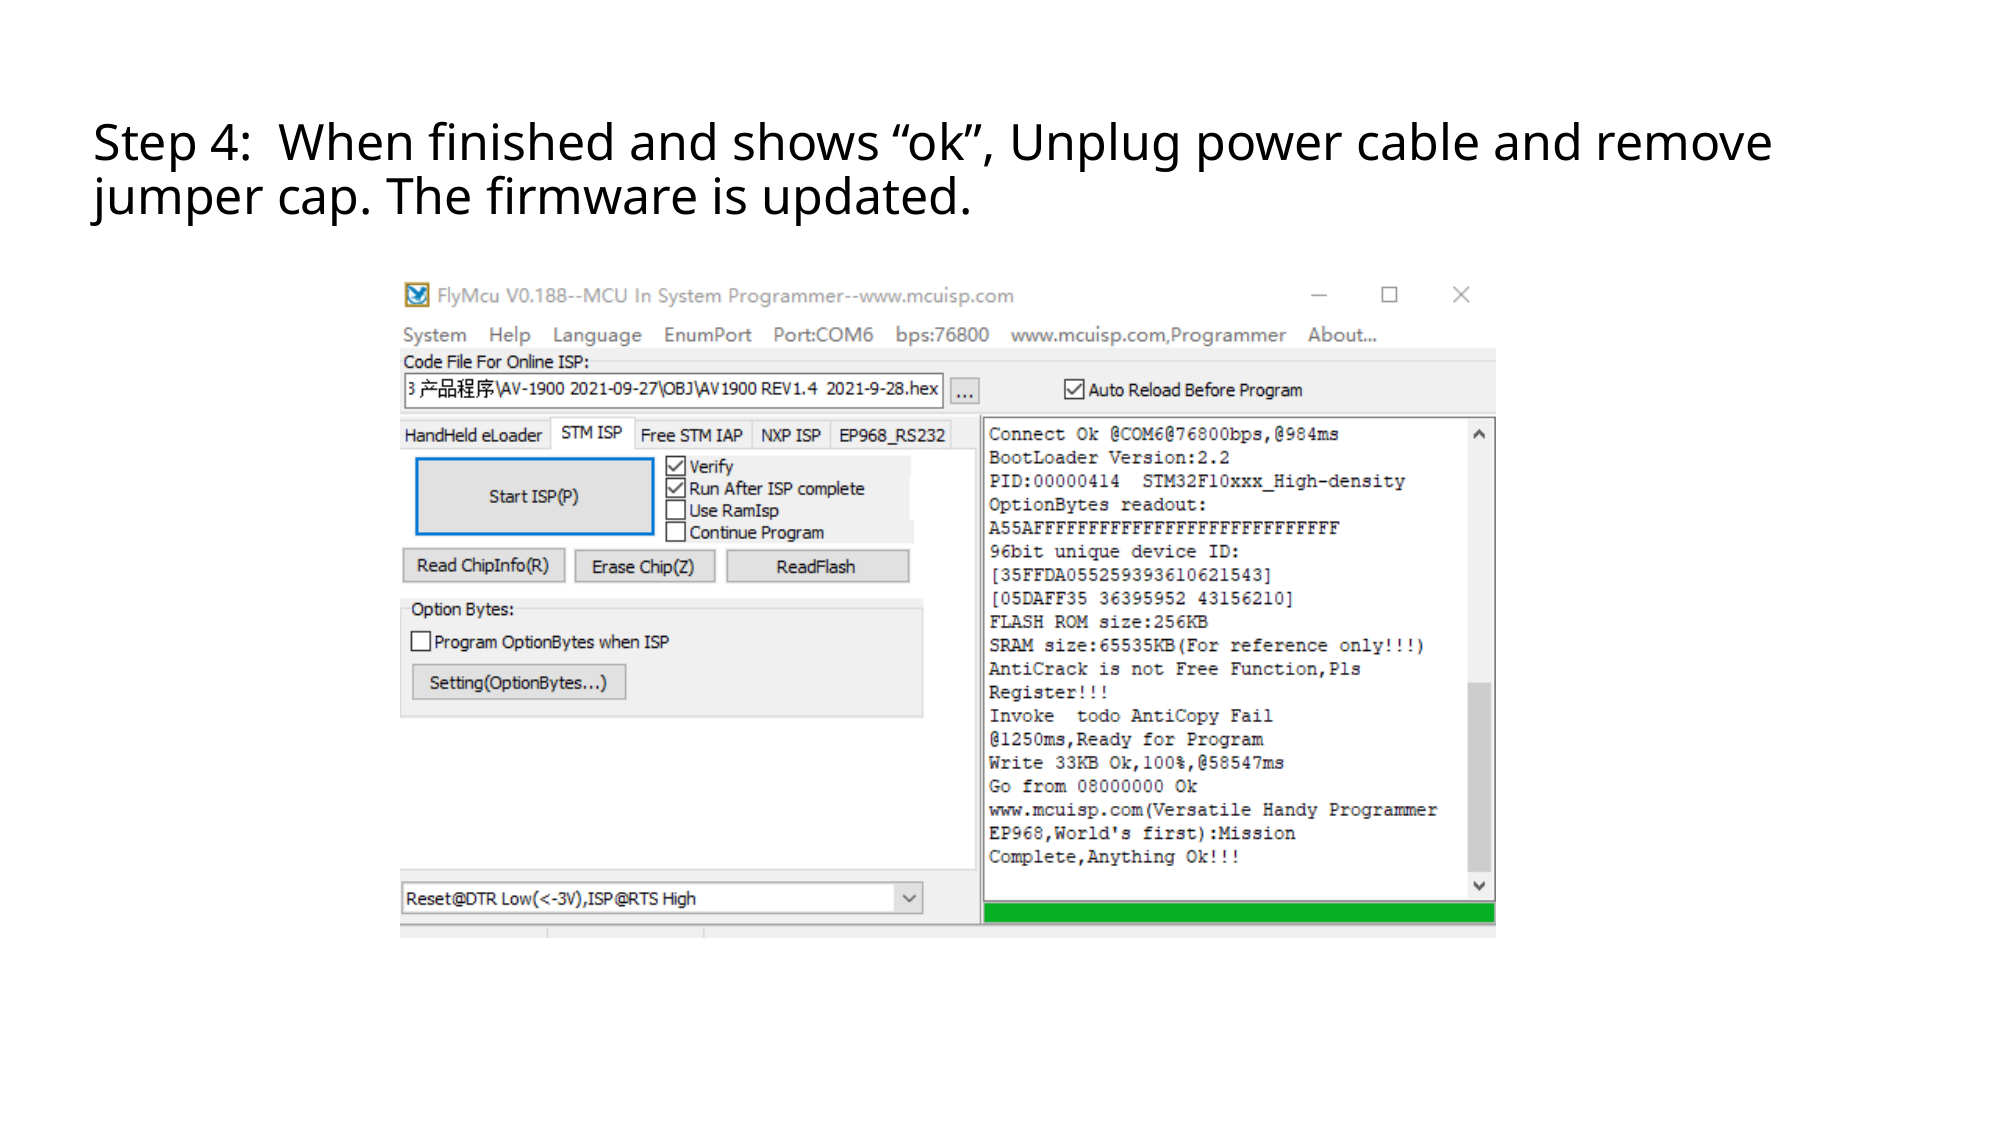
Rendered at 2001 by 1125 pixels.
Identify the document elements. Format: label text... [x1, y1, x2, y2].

subtitle Step 4: When finished and shows “ok”, Unplug power cable and remove jumper cap. The firmware is updated. [78, 109, 1922, 361]
picture [400, 276, 1496, 938]
